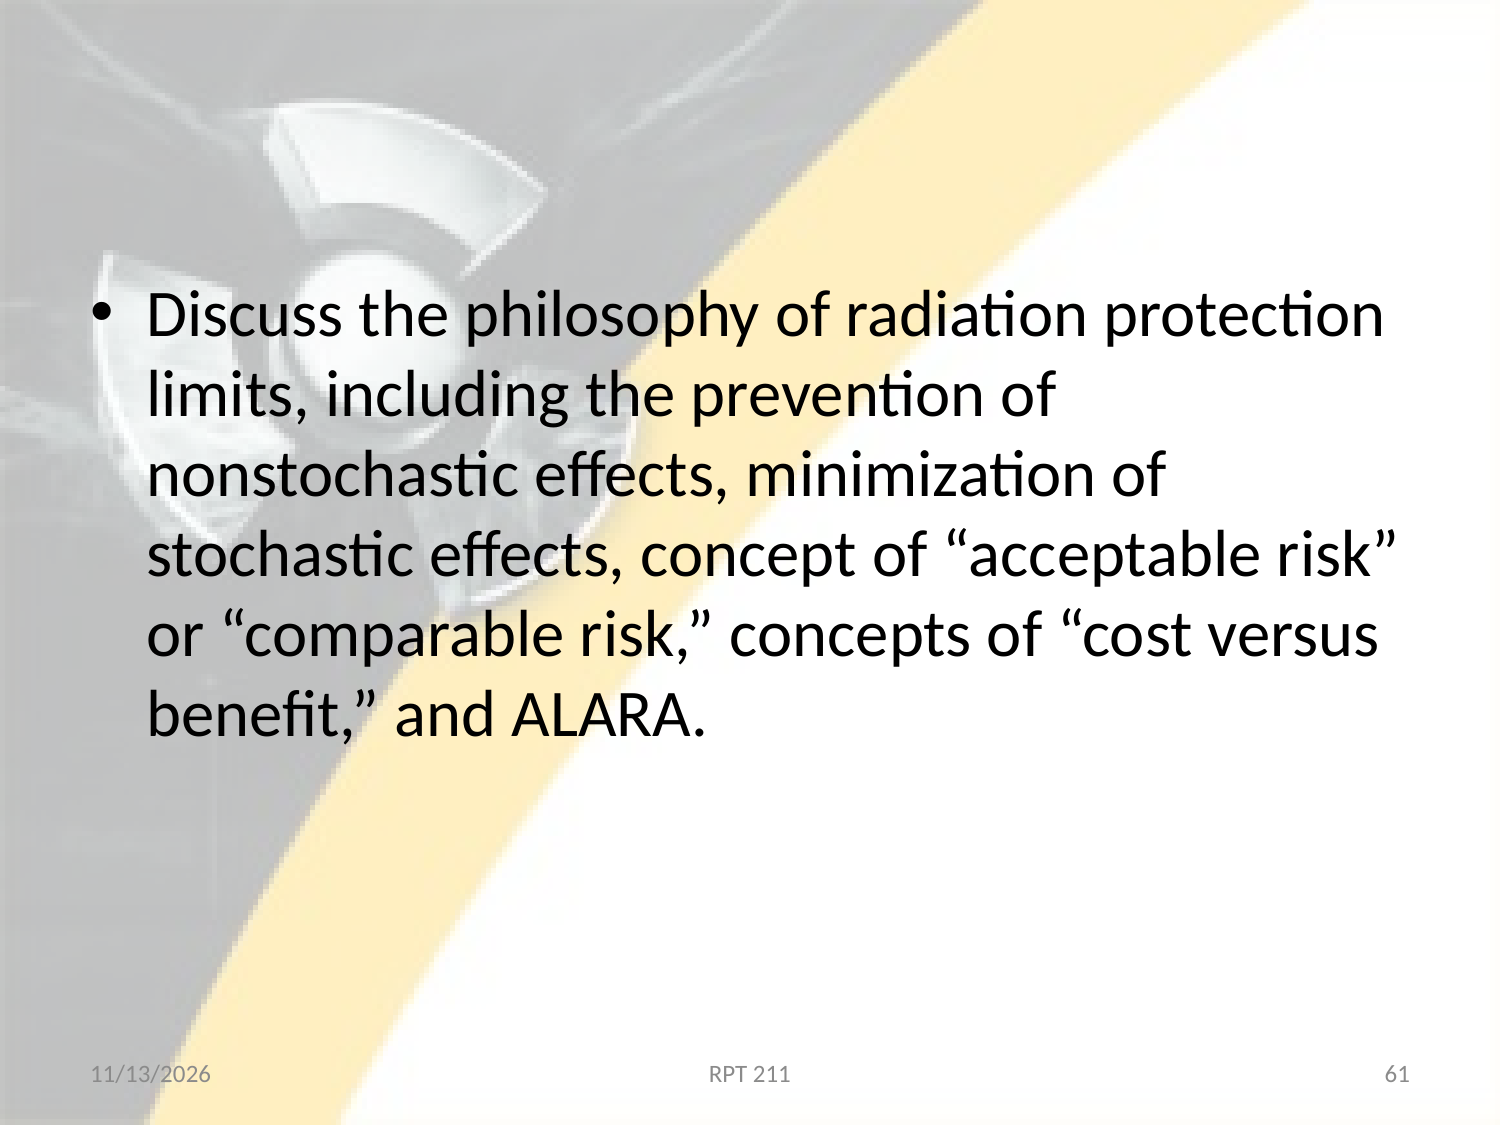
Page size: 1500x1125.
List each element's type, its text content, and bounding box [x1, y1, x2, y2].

slide_number 61 [1074, 1042, 1425, 1103]
list Discuss the philosophy of radiation protection limits, including the prevention of nonstochastic effects, minimization of stochastic effects, concept of “acceptable risk” or “comparable risk,” concepts of “cost versus benefit,” and ALARA. [75, 262, 1425, 1005]
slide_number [75, 1042, 425, 1103]
footer RPT 211 [512, 1042, 988, 1103]
